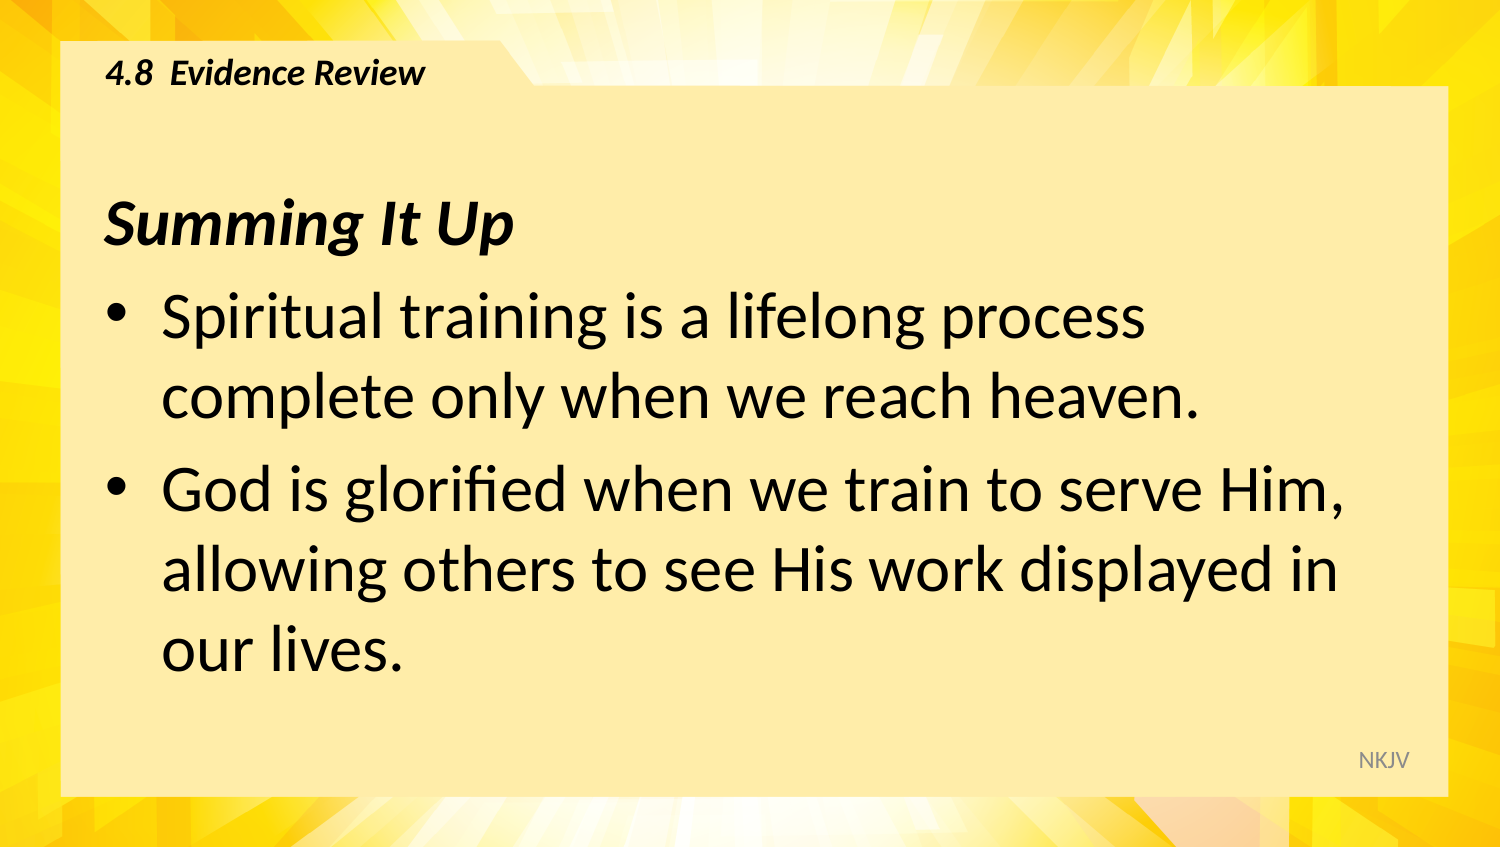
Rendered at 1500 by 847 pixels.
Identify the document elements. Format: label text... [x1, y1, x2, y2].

title 4.8 Evidence Review [89, 33, 1420, 108]
footer NKJV [950, 736, 1425, 782]
picture [0, 0, 1500, 847]
list Summing It Up Spiritual training is a lifelong process complete only when we reach heaven. God is glorified when we train to serve Him, allowing others to see His work displayed in our lives. [89, 141, 1403, 722]
